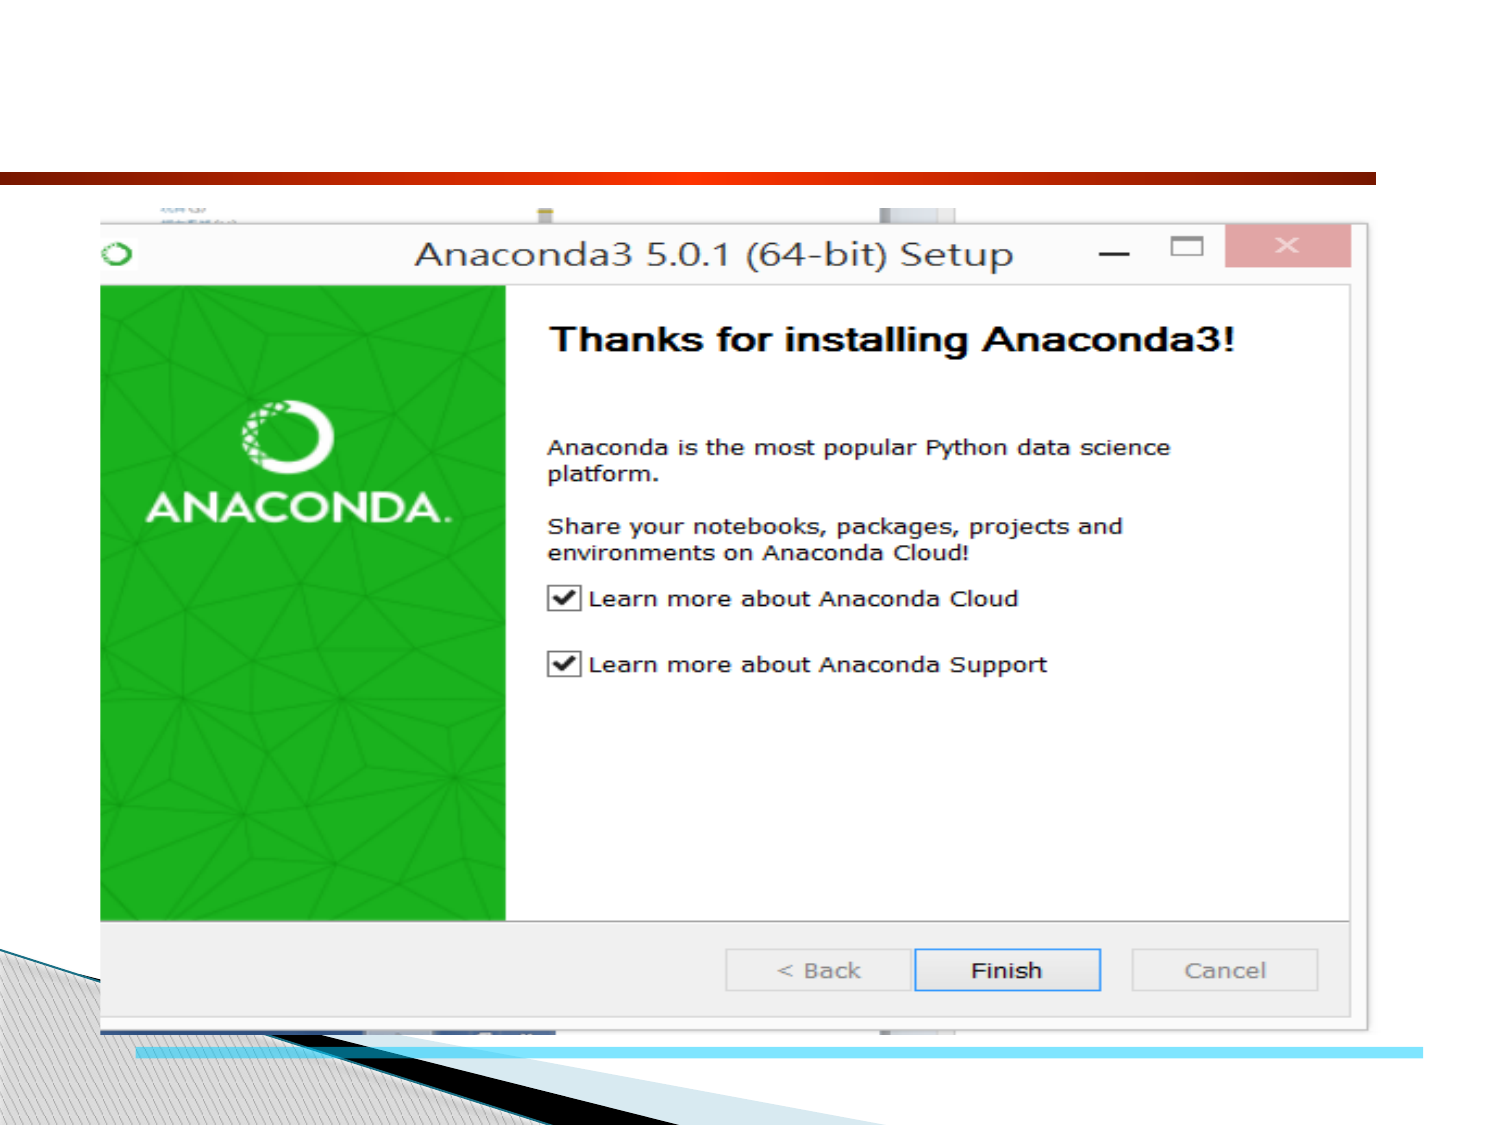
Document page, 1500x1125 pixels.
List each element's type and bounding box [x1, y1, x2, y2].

picture [100, 207, 1389, 1036]
